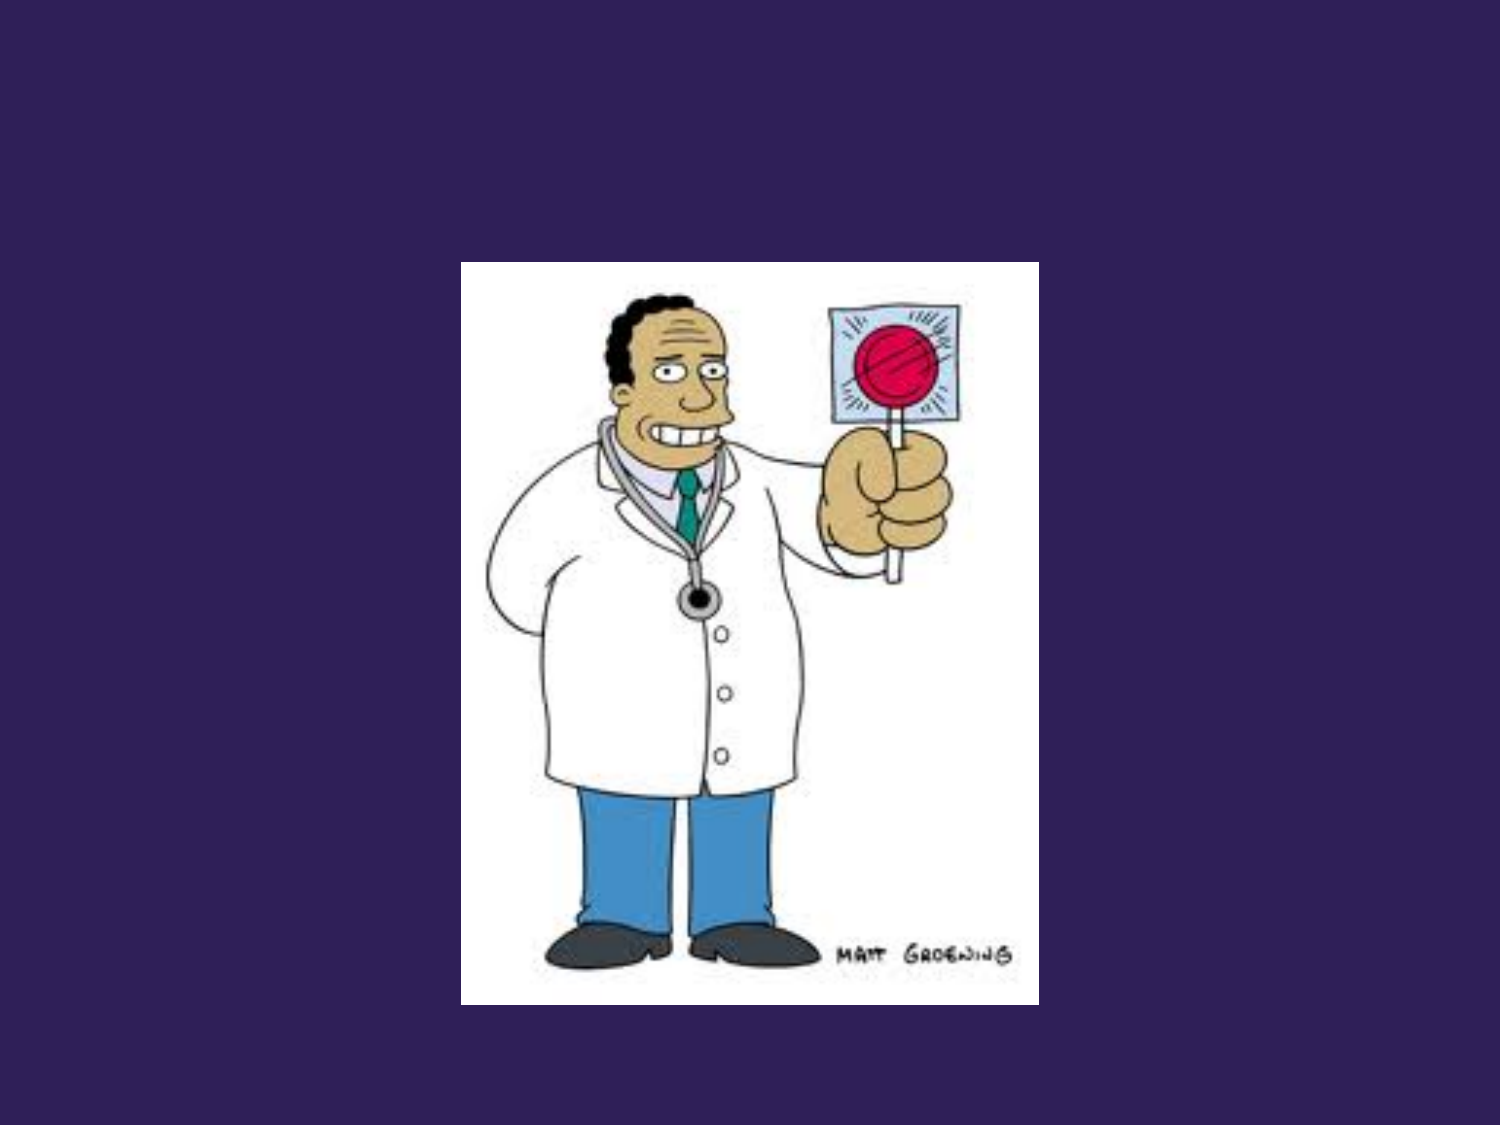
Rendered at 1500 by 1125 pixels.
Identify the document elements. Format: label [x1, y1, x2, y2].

list [74, 262, 1426, 1006]
